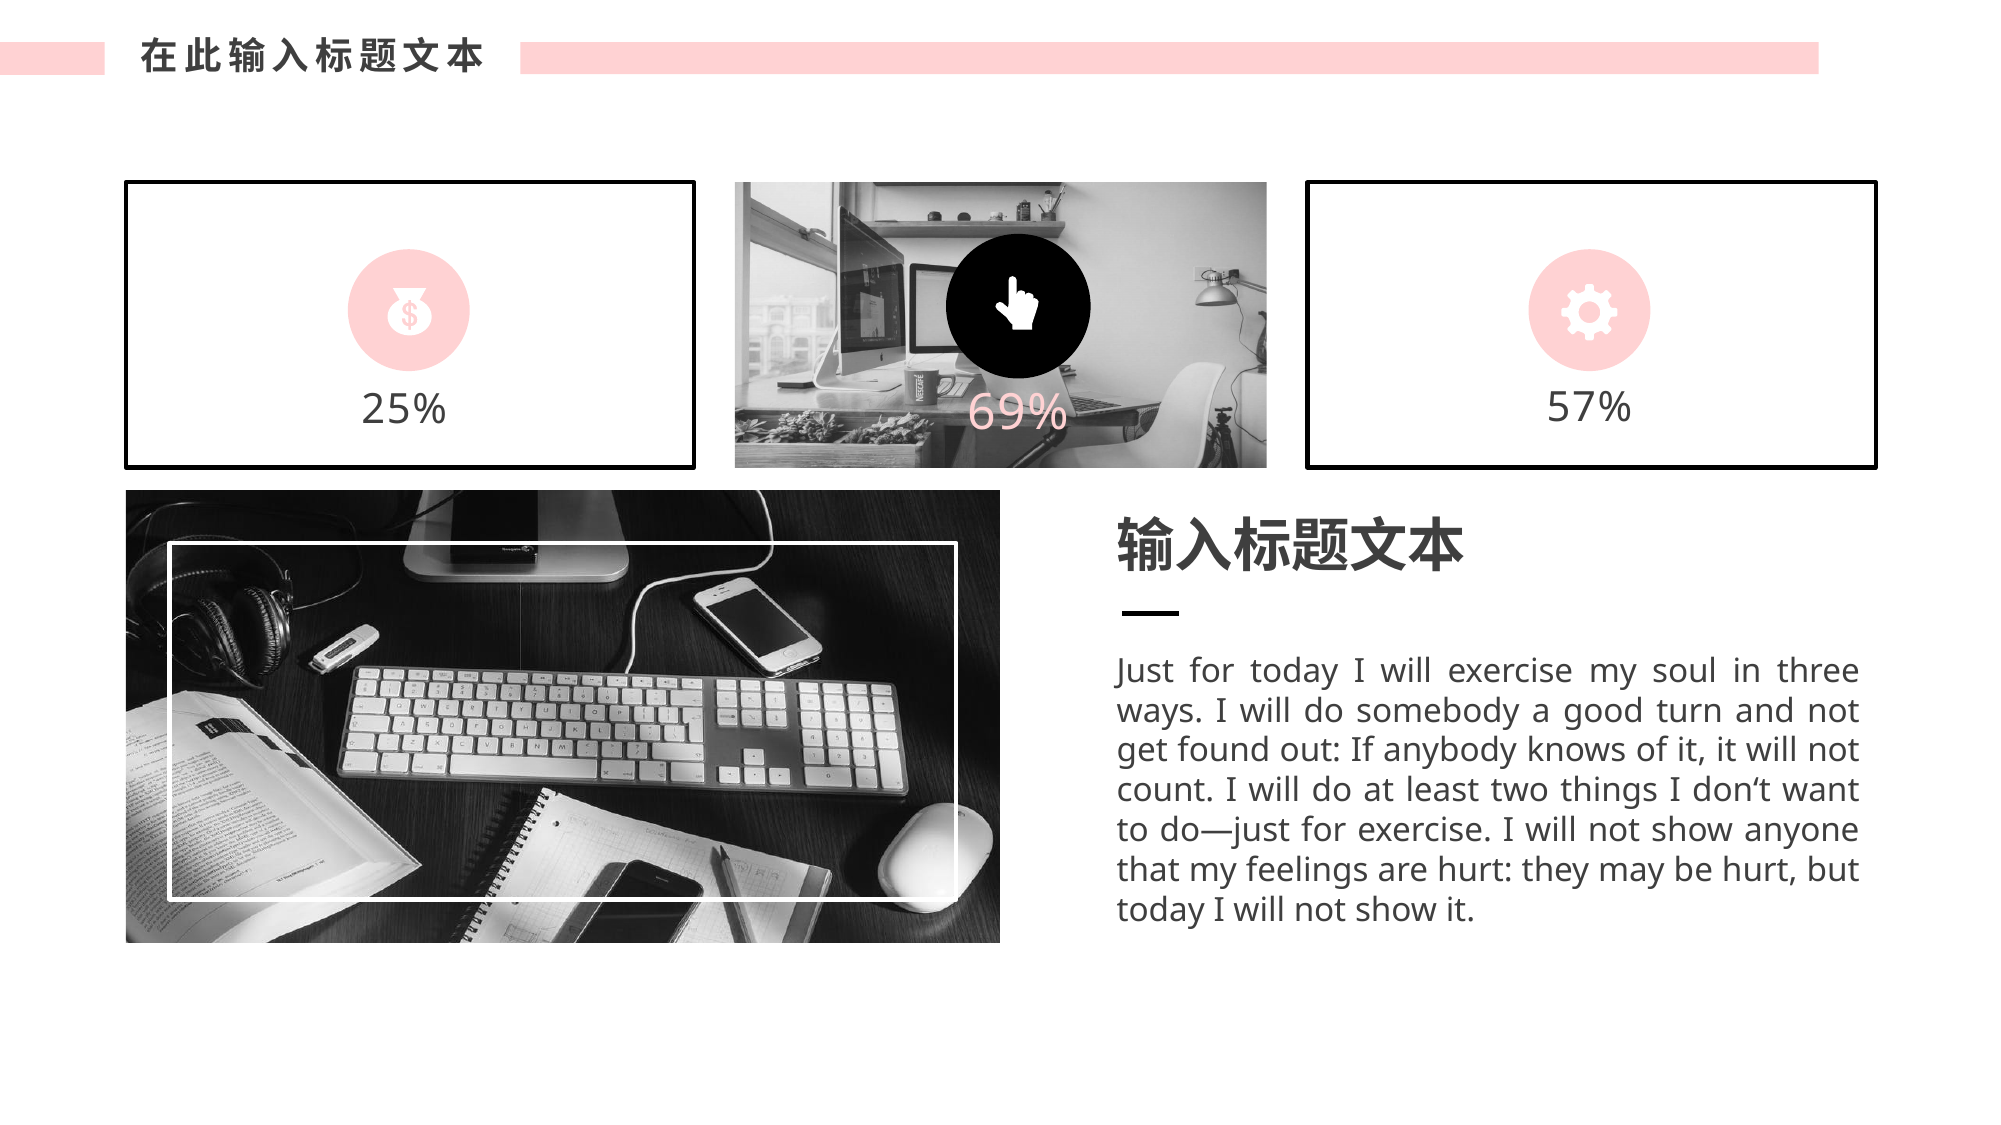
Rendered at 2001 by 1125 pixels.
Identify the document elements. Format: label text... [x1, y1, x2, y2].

text_box 输入标题文本 [1101, 500, 1556, 585]
text_box [124, 180, 696, 470]
picture [734, 182, 1267, 468]
text_box [1305, 180, 1878, 470]
text_box [1561, 284, 1618, 341]
picture [125, 490, 1001, 943]
text_box 25% [302, 374, 507, 440]
text_box [345, 247, 472, 374]
text_box [1526, 247, 1653, 374]
text_box 57% [1487, 372, 1692, 437]
text_box Just for today I will exercise my soul in three ways. I will do somebody a good turn and not get found out: If anybody knows of it, it will not count. I will do at least two things I don‘t want to do—just for exercise. I will not show anyone that my feelings are hurt: they may be hurt, but today I will not show it. [1101, 641, 1876, 936]
text_box [387, 288, 432, 336]
